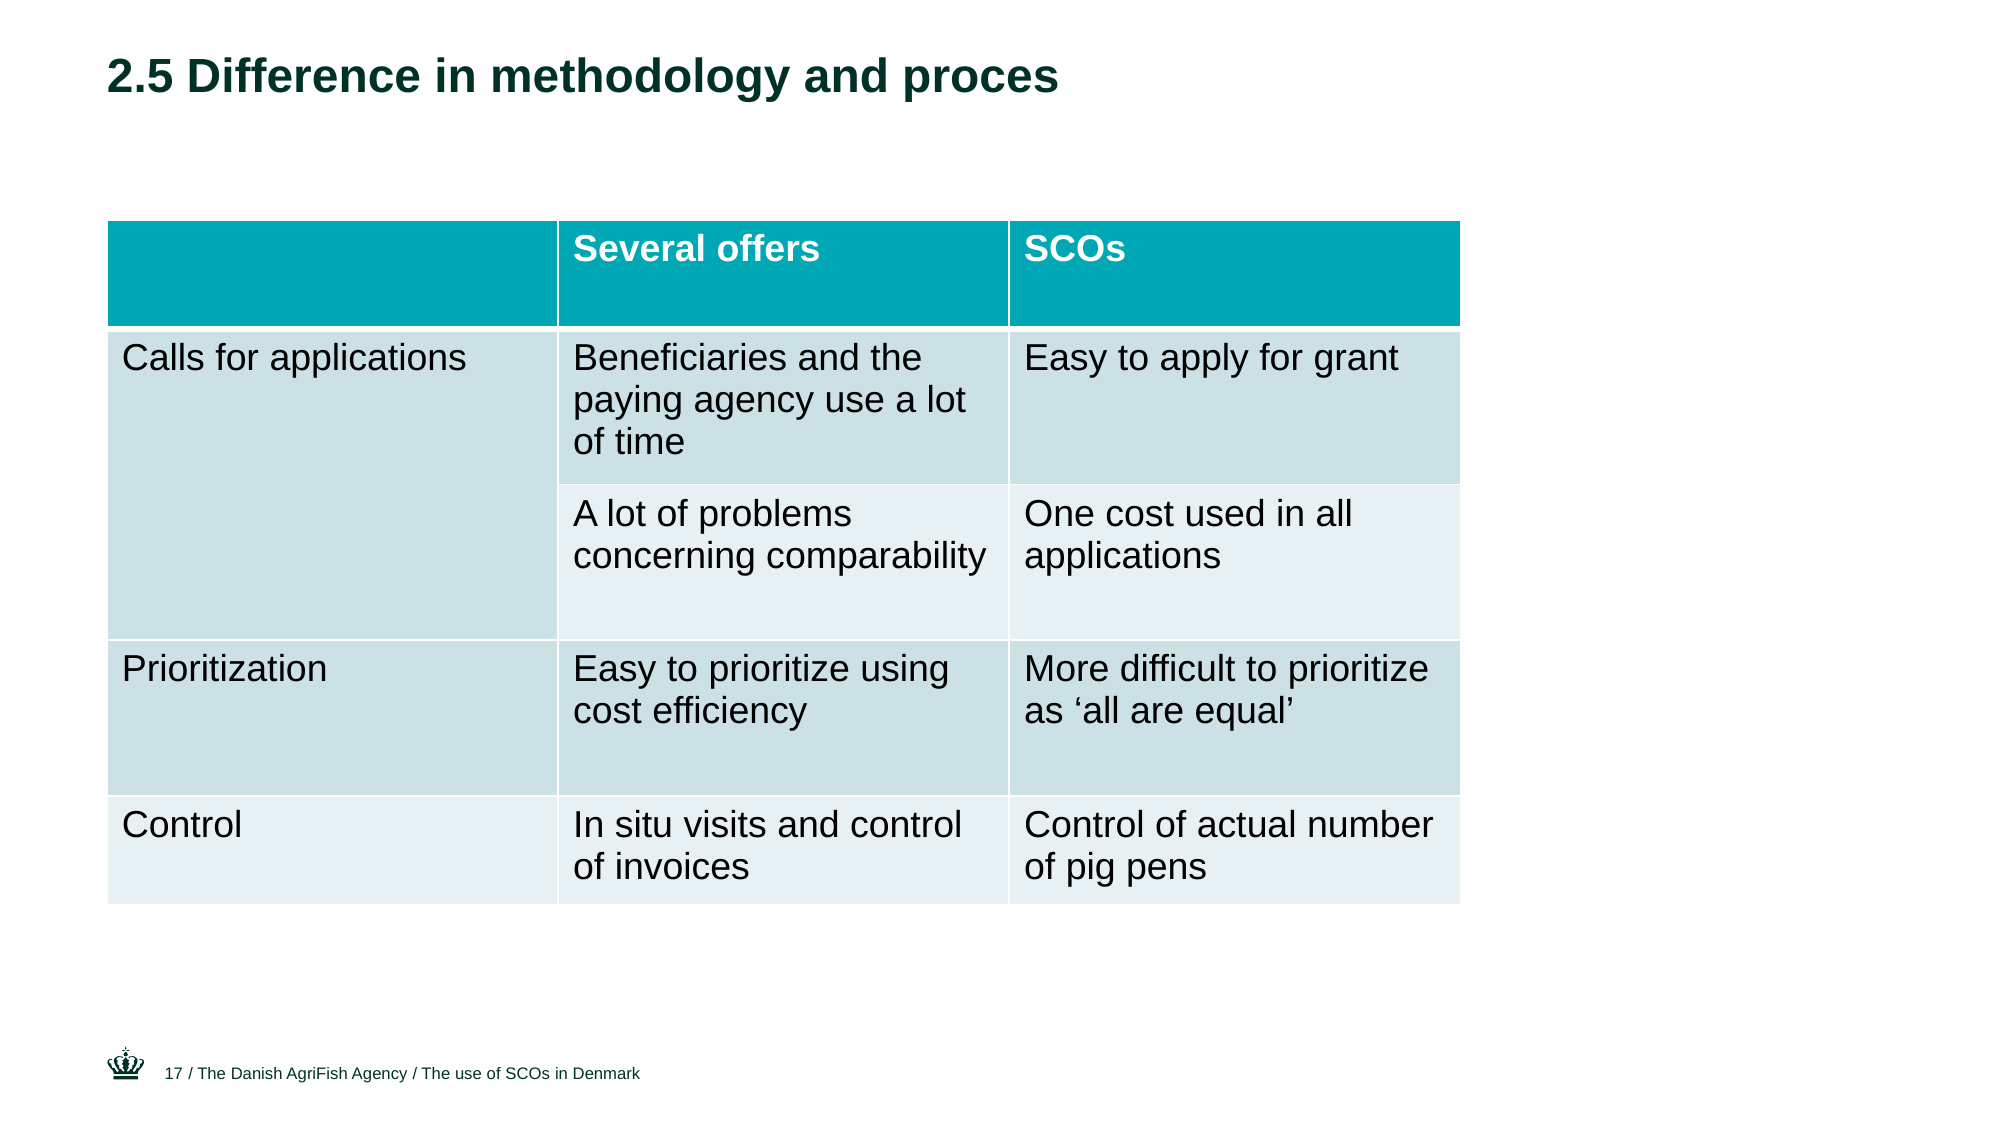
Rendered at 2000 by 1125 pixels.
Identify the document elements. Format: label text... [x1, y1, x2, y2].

table_cell Calls for applications [108, 332, 557, 639]
table_cell Control of actual number of pig pens [1010, 797, 1460, 904]
table_cell One cost used in all applications [1010, 485, 1460, 639]
footer / The Danish AgriFish Agency / The use of SCOs in Denmark [188, 1049, 1116, 1083]
table_cell More difficult to prioritize as ‘all are equal’ [1010, 641, 1460, 795]
table_cell Beneficiaries and the paying agency use a lot of time [559, 332, 1008, 484]
table_header Several offers [559, 221, 1008, 326]
slide_number 17 [134, 1049, 184, 1083]
table_cell A lot of problems concerning comparability [559, 485, 1008, 639]
table_cell Easy to prioritize using cost efficiency [559, 641, 1008, 795]
table_cell Control [108, 797, 557, 904]
list [106, 196, 1893, 998]
table_cell In situ visits and control of invoices [559, 797, 1008, 904]
title 2.5 Difference in methodology and proces [106, 51, 1893, 128]
table_cell Prioritization [108, 641, 557, 795]
table_header SCOs [1010, 221, 1460, 326]
table_header [108, 221, 557, 326]
table_cell Easy to apply for grant [1010, 332, 1460, 484]
